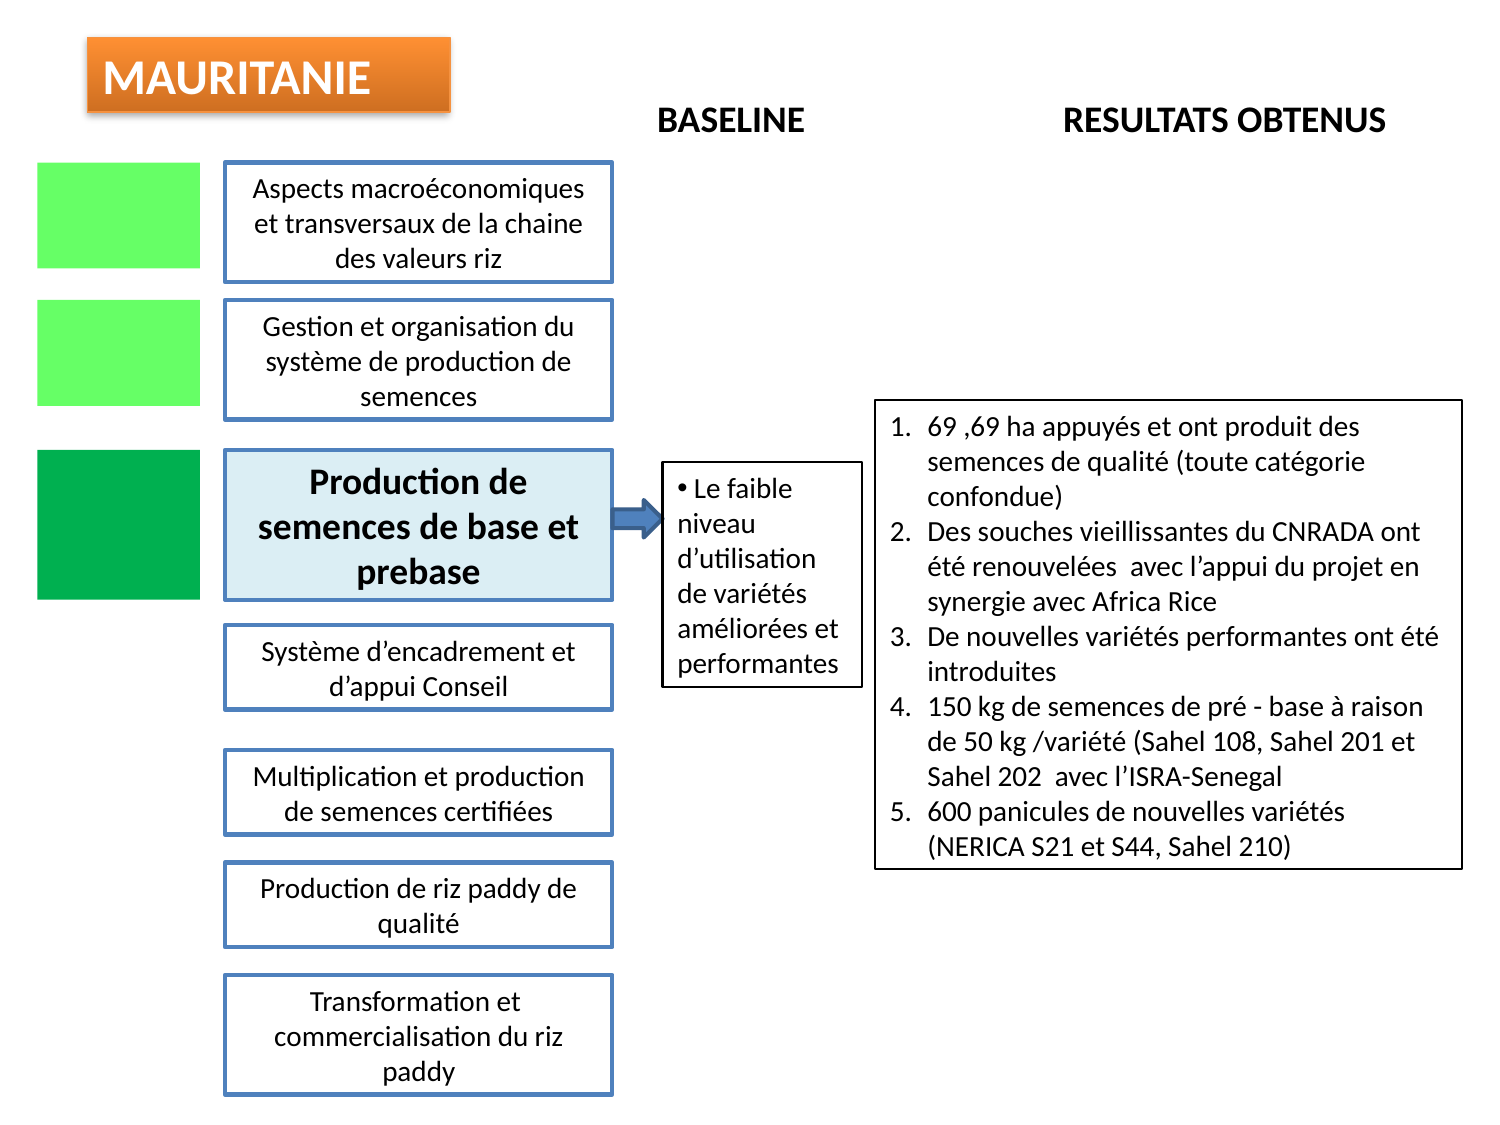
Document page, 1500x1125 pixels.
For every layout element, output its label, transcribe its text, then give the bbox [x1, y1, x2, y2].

text_box Le faible niveau d’utilisation de variétés améliorées et performantes [662, 462, 863, 687]
text_box [37, 299, 200, 406]
text_box Aspects macroéconomiques et transversaux de la chaine des valeurs riz [223, 160, 614, 284]
text_box Système d’encadrement et d’appui Conseil [223, 623, 614, 712]
text_box MAURITANIE [87, 37, 451, 113]
text_box [37, 449, 200, 600]
text_box Production de semences de base et prebase [223, 448, 614, 602]
text_box Transformation et commercialisation du riz paddy [223, 973, 614, 1097]
text_box [37, 162, 200, 269]
text_box Multiplication et production de semences certifiées [223, 748, 614, 837]
text_box BASELINE [600, 87, 863, 148]
text_box Production de riz paddy de qualité [223, 860, 614, 949]
text_box Gestion et organisation du système de production de semences [223, 298, 614, 422]
text_box RESULTATS OBTENUS [999, 87, 1450, 148]
text_box 69 ,69 ha appuyés et ont produit des semences de qualité (toute catégorie confondue) Des souches vieillissantes du CNRADA ont été renouvelées avec l’appui du projet en synergie avec Africa Rice De nouvelles variétés performantes ont été introduites 150 kg de semences de pré - base à raison de 50 kg /variété (Sahel 108, Sahel 201 et Sahel 202 avec l’ISRA-Senegal 600 panicules de nouvelles variétés (NERICA S21 et S44, Sahel 210) [874, 399, 1463, 870]
text_box [610, 498, 662, 540]
